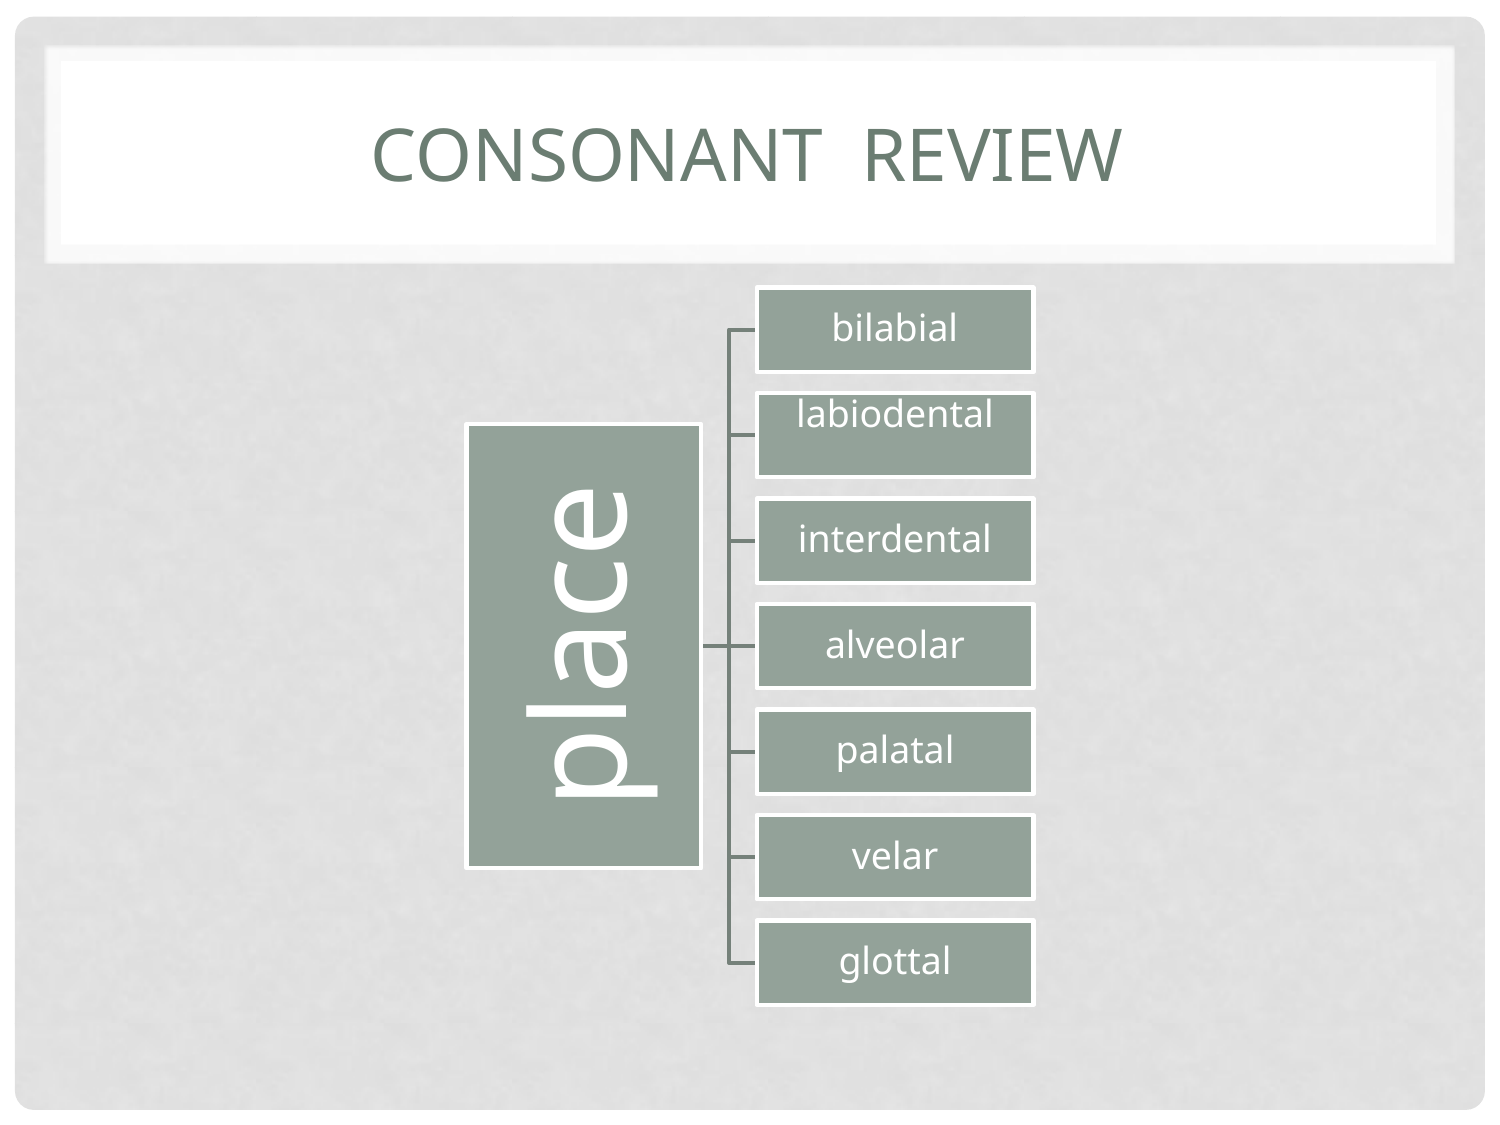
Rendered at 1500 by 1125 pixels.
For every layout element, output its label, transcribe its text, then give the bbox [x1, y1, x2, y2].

title Consonant review [69, 66, 1425, 238]
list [74, 287, 1426, 1006]
